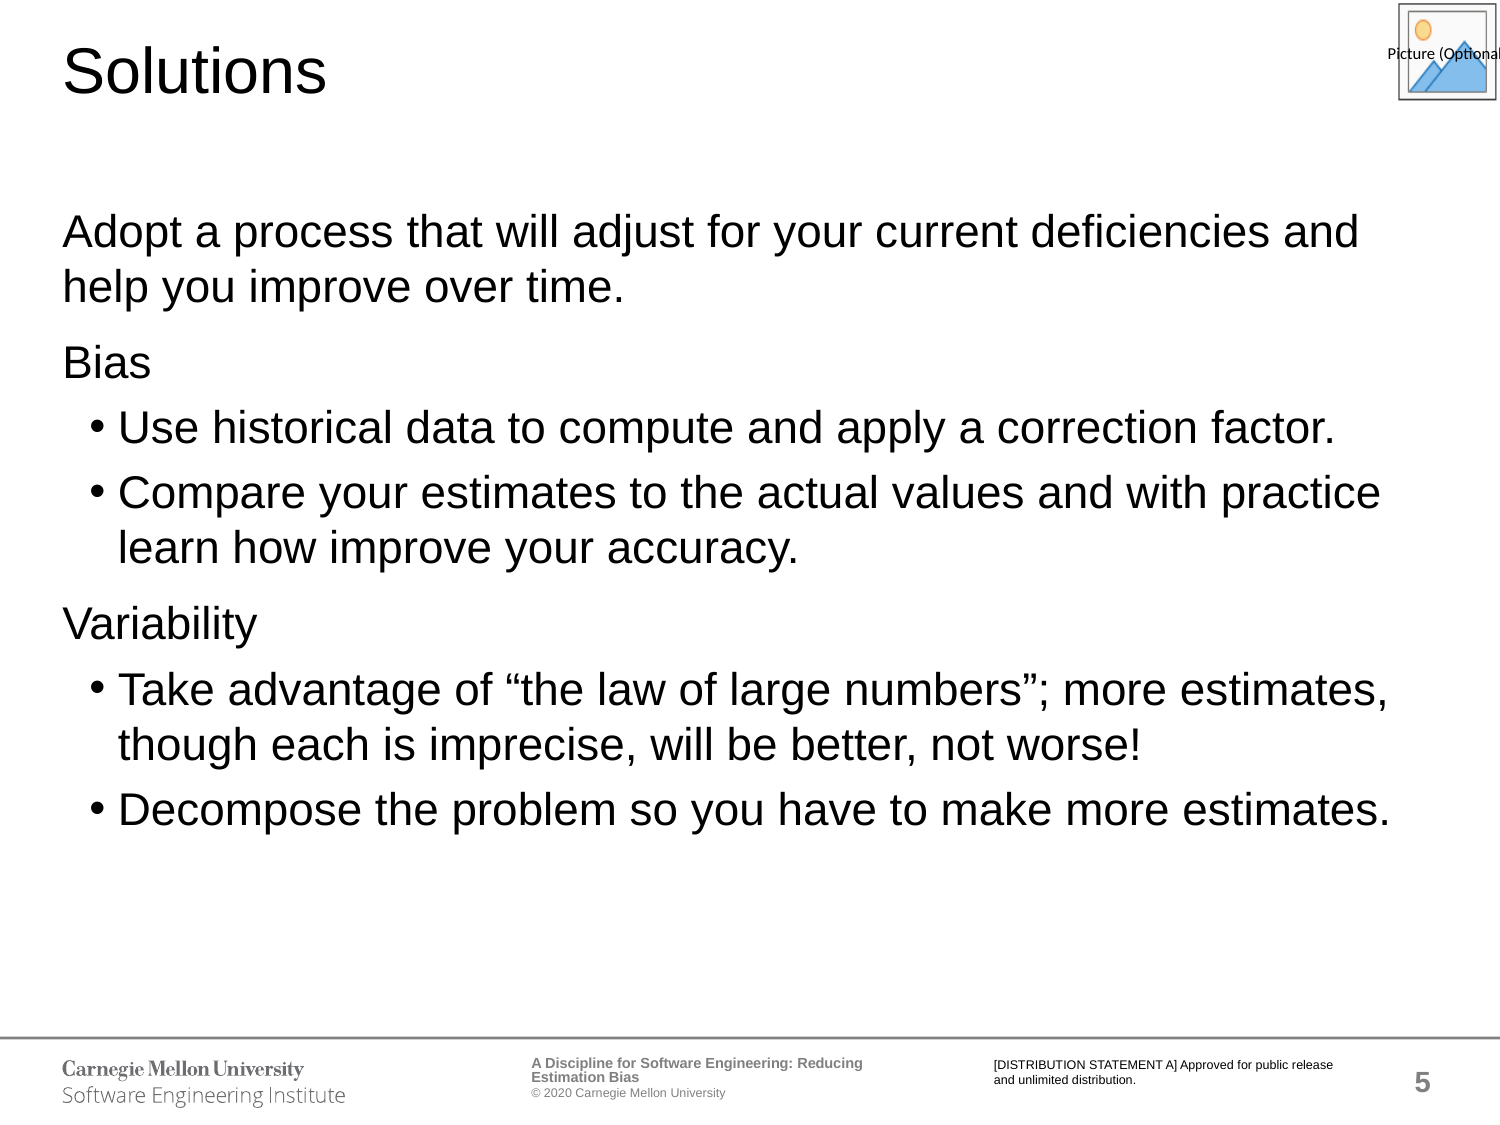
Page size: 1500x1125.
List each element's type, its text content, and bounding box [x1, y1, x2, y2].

list Adopt a process that will adjust for your current deficiencies and help you improve over time. Bias Use historical data to compute and apply a correction factor. Compare your estimates to the actual values and with practice learn how improve your accuracy. Variability Take advantage of “the law of large numbers”; more estimates, though each is imprecise, will be better, not worse! Decompose the problem so you have to make more estimates. [62, 201, 1431, 1000]
title Solutions [62, 37, 1338, 182]
picture [1394, 0, 1500, 105]
